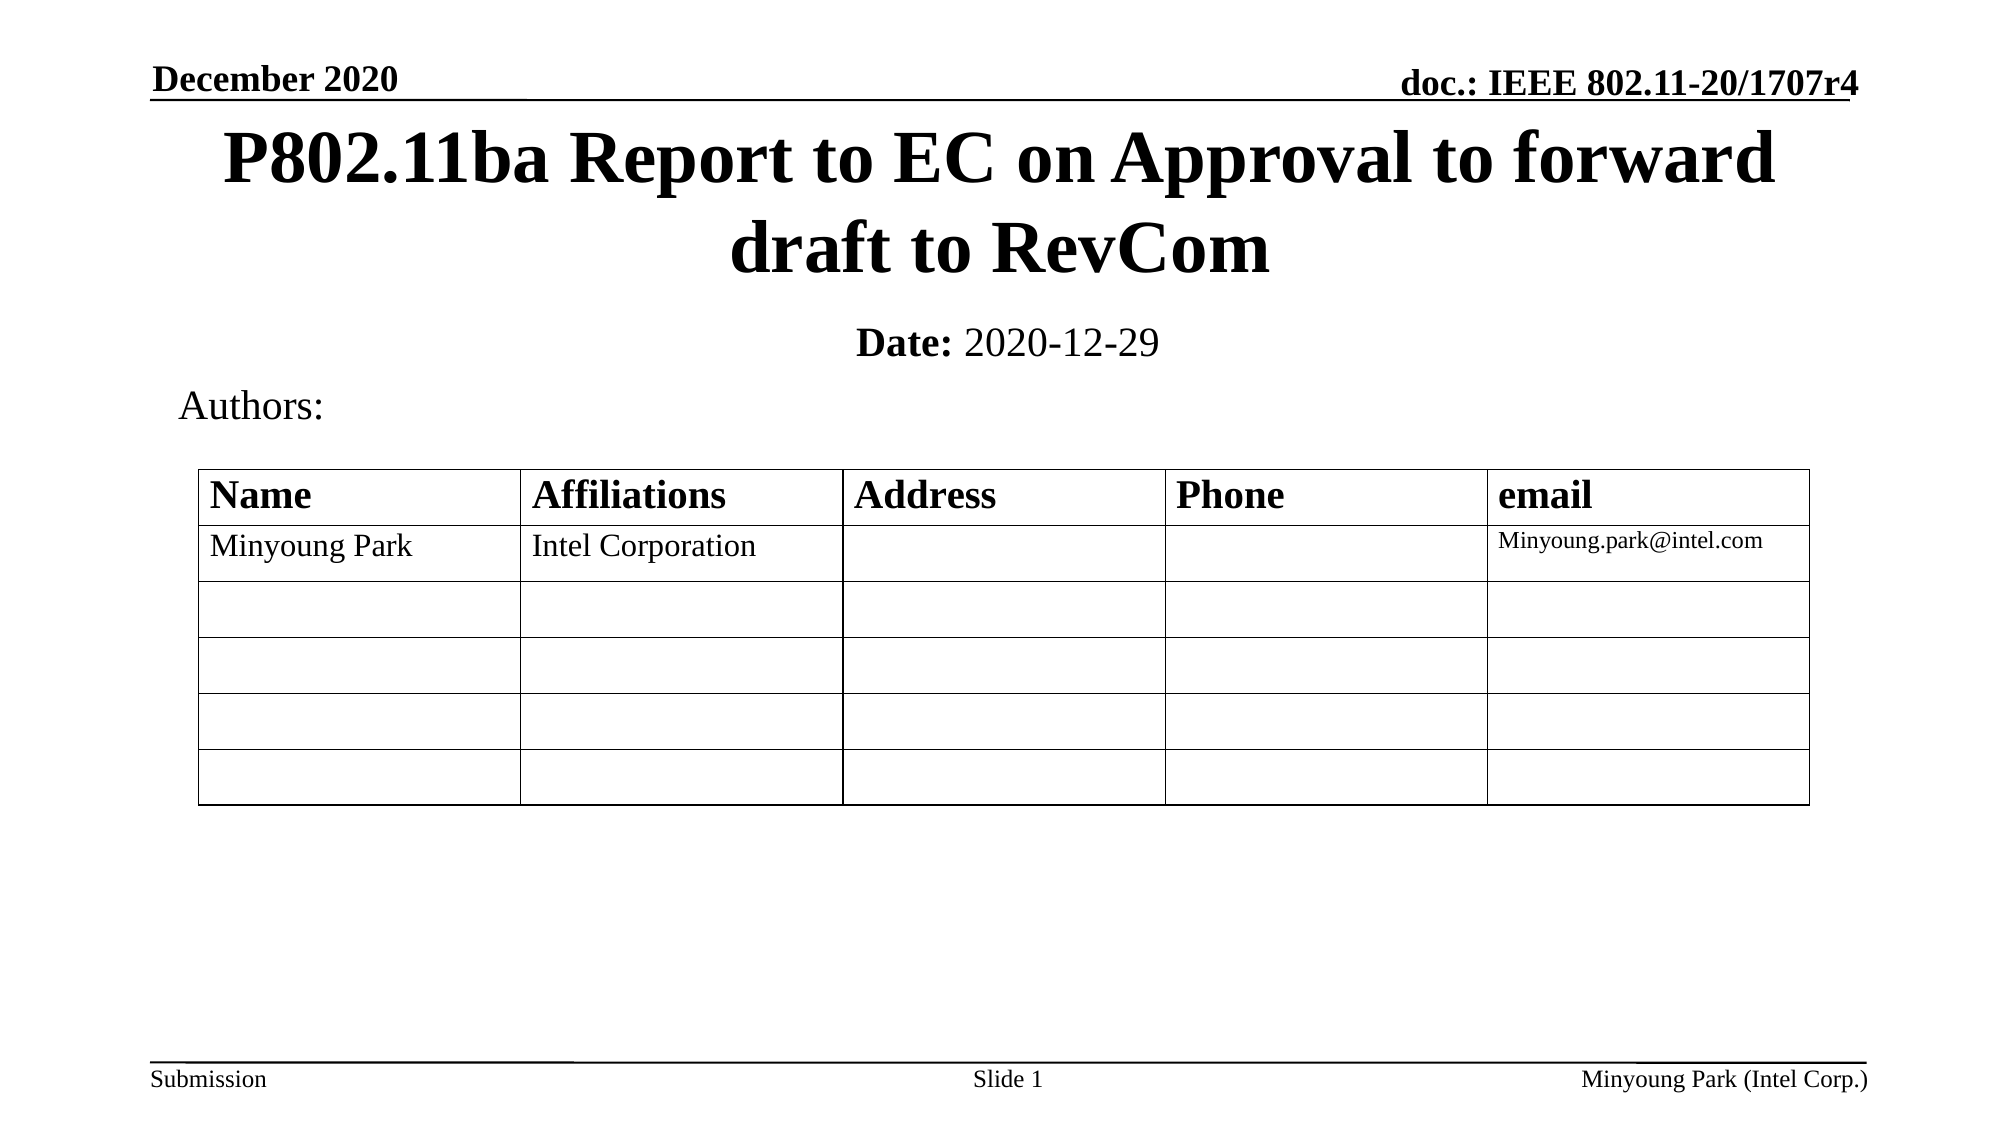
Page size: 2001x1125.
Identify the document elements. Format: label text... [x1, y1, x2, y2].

text_box Authors: [162, 369, 401, 433]
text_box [183, 468, 1860, 854]
title P802.11ba Report to EC on Approval to forward draft to RevCom [149, 76, 1851, 319]
subtitle Date: 2020-12-29 [307, 306, 1709, 386]
slide_number Slide 1 [950, 1061, 1067, 1123]
footer Minyoung Park (Intel Corp.) [1171, 1061, 1869, 1093]
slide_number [152, 54, 563, 100]
